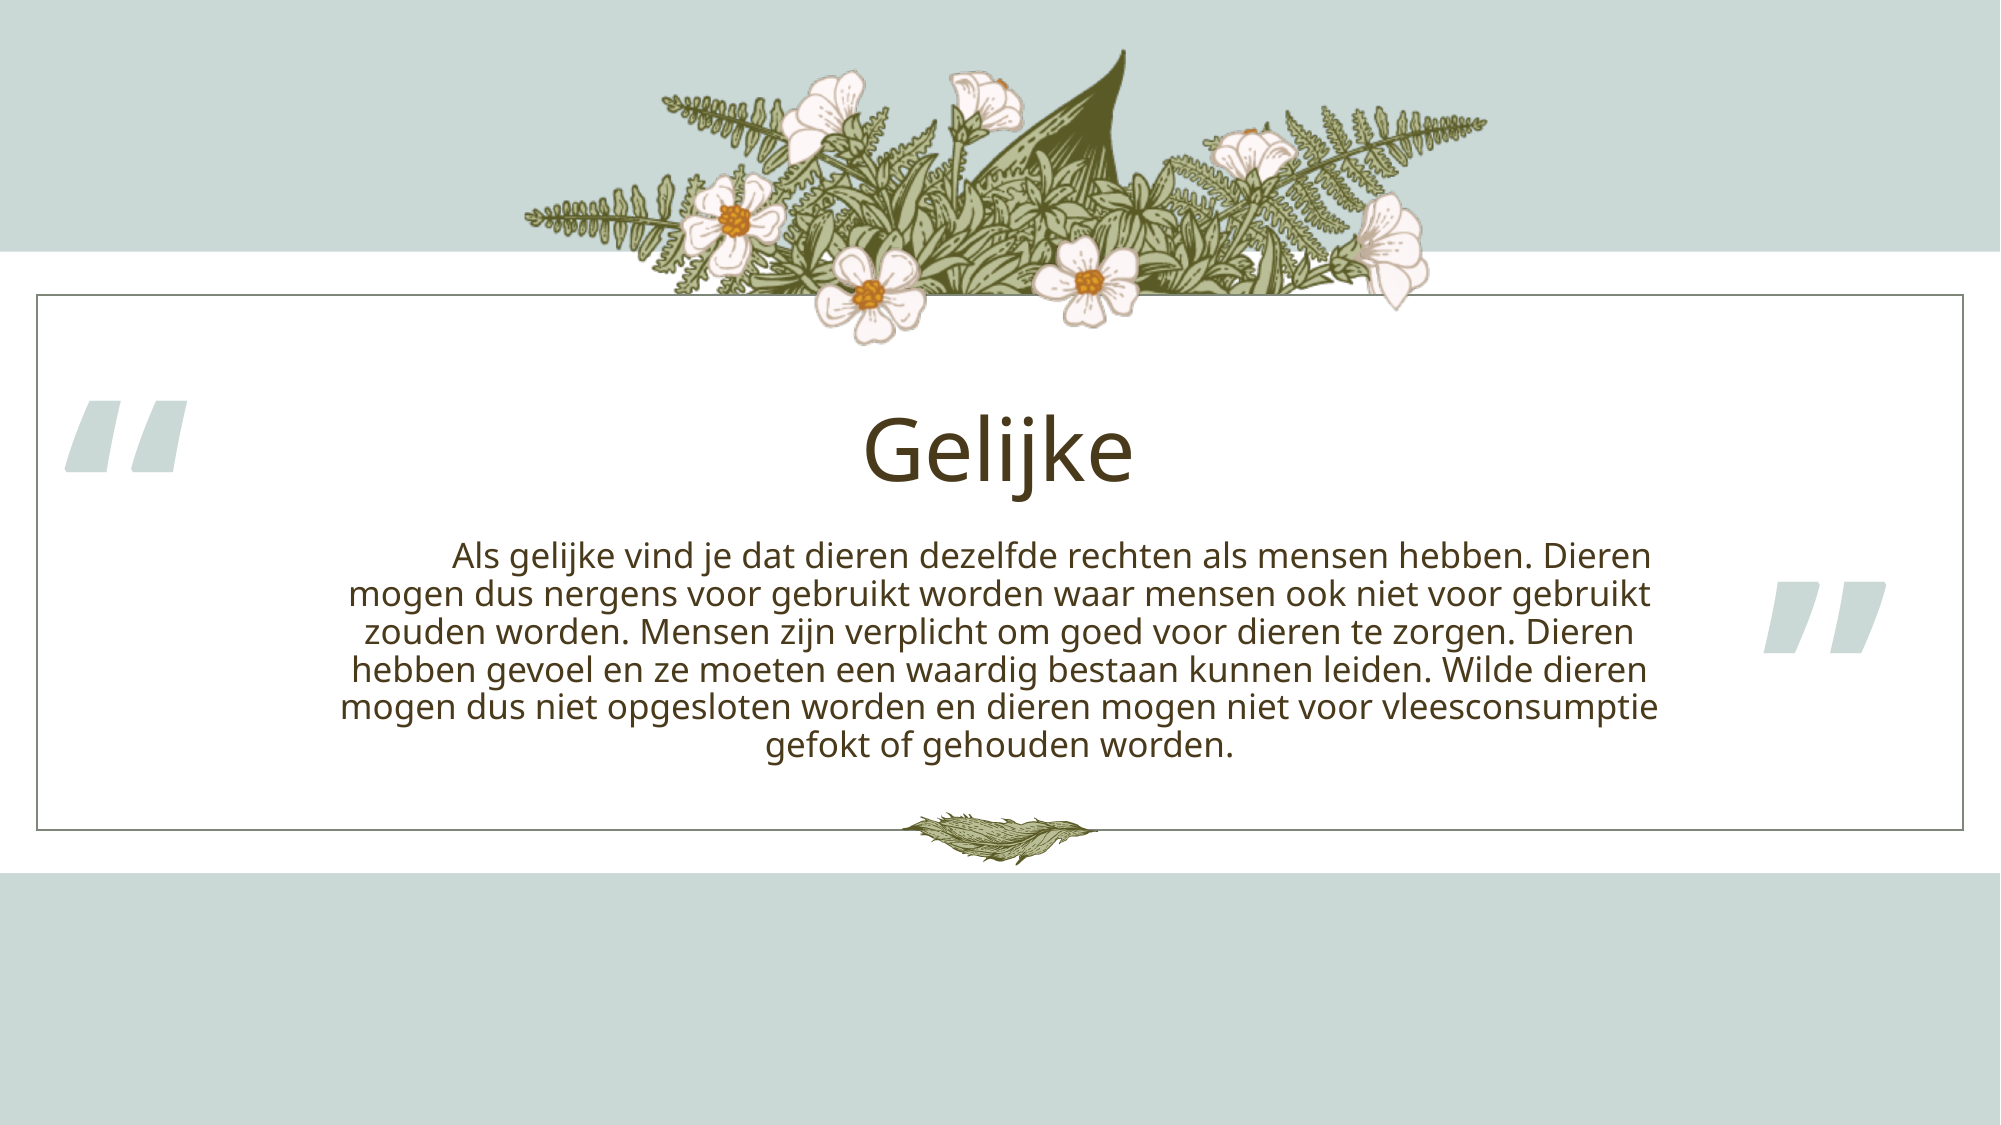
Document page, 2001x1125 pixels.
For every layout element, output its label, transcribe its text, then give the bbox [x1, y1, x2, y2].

picture [900, 807, 1099, 866]
list Als gelijke vind je dat dieren dezelfde rechten als mensen hebben. Dieren mogen dus nergens voor gebruikt worden waar mensen ook niet voor gebruikt zouden worden. Mensen zijn verplicht om goed voor dieren te zorgen. Dieren hebben gevoel en ze moeten een waardig bestaan kunnen leiden. Wilde dieren mogen dus niet opgesloten worden en dieren mogen niet voor vleesconsumptie gefokt of gehouden worden. [286, 472, 1714, 775]
list ” [1745, 530, 1901, 849]
title Gelijke [142, 398, 1876, 727]
picture [512, 29, 1500, 356]
list “ [45, 350, 201, 669]
